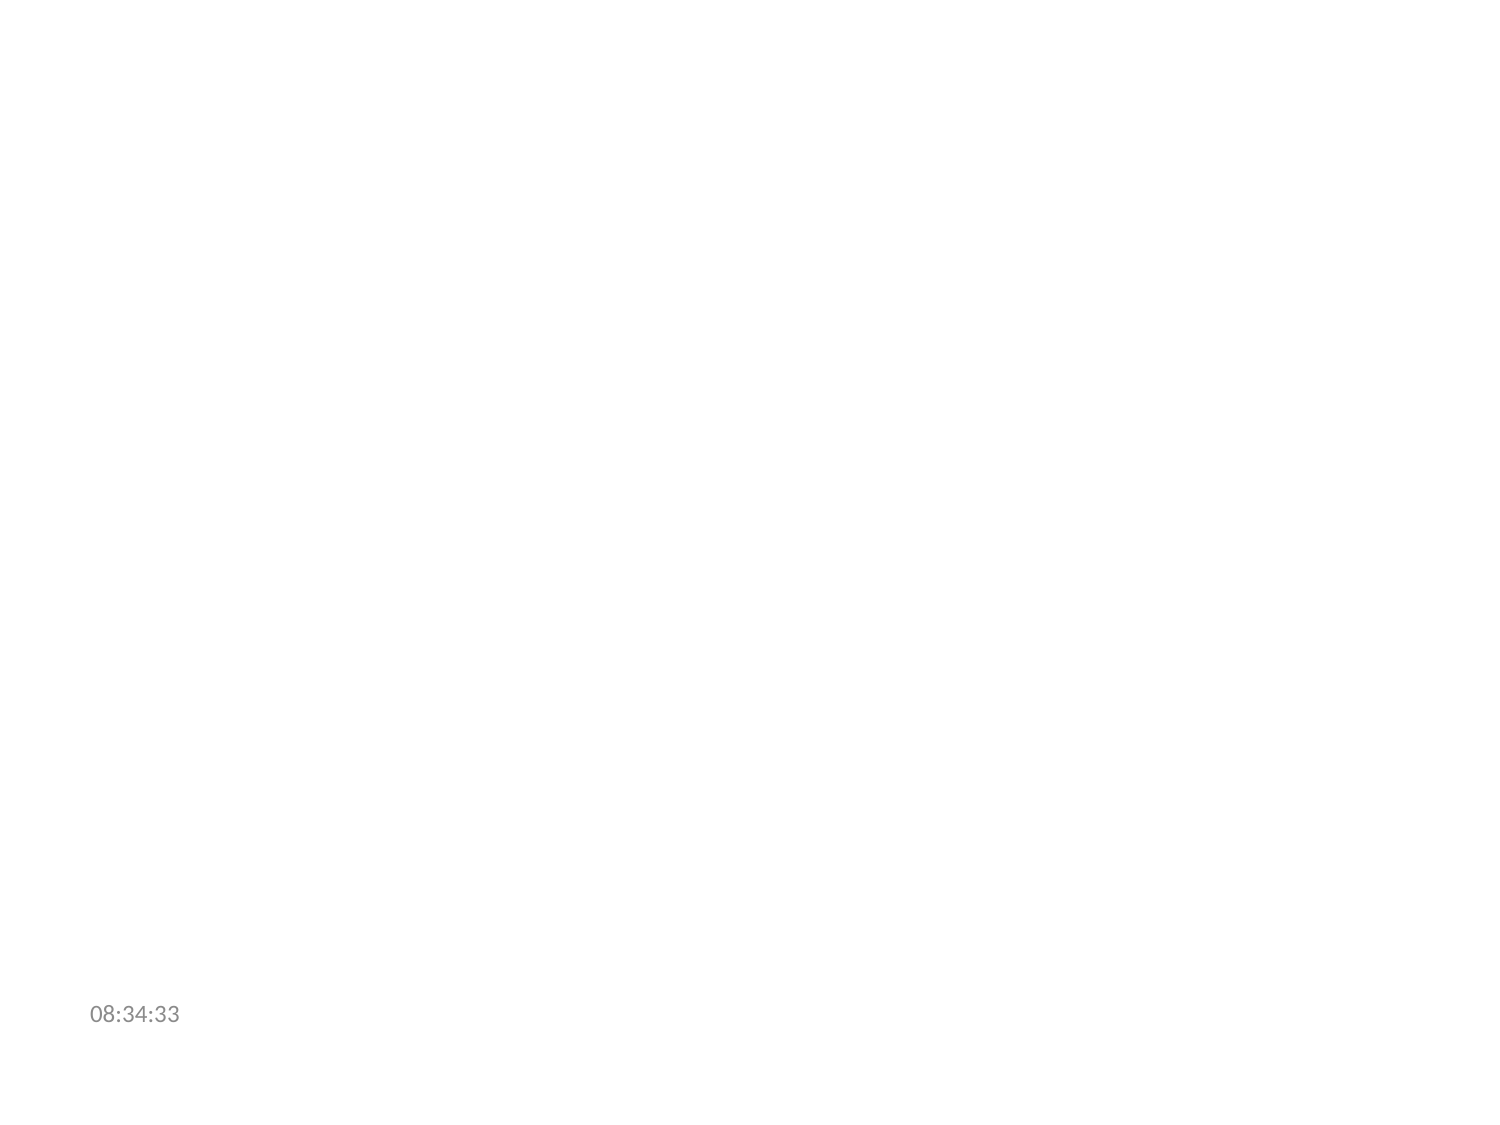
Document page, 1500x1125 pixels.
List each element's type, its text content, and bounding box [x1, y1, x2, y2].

text_box 15:35:09 [75, 982, 425, 1043]
